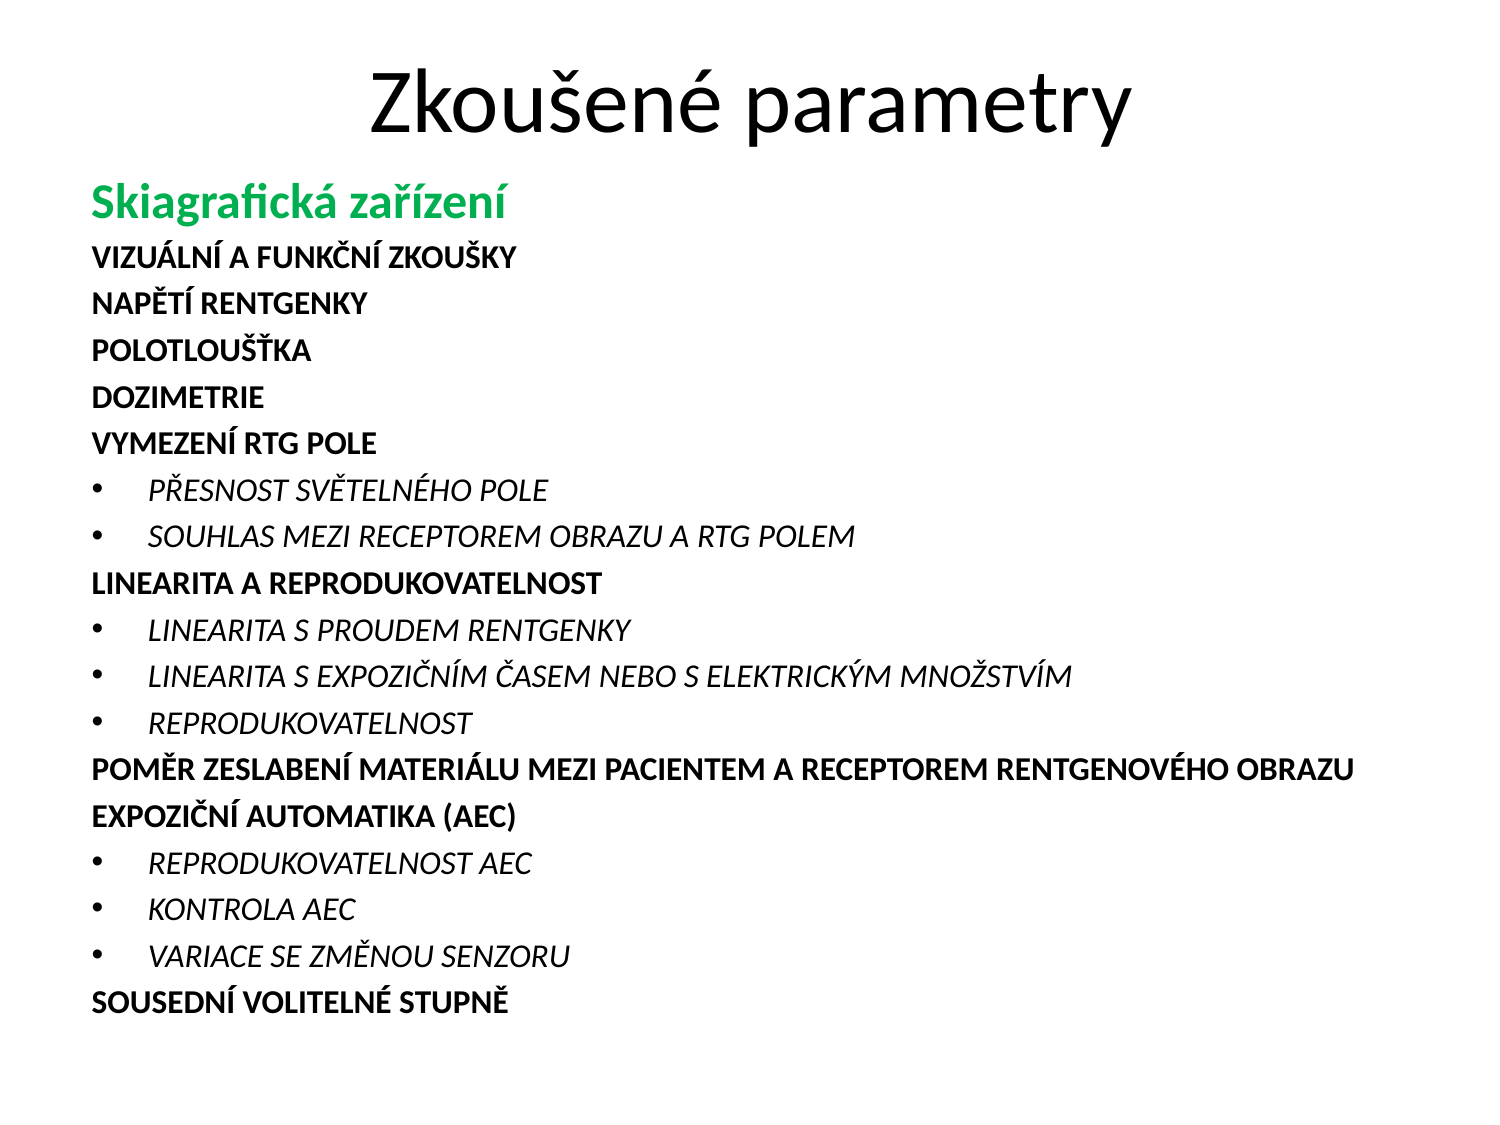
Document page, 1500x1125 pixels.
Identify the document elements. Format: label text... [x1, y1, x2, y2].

title Zkoušené parametry [76, 1, 1427, 160]
list Skiagrafická zařízení Vizuální a funkční zkoušky Napětí rentgenky Polotloušťka Dozimetrie Vymezení rtg pole Přesnost světelného pole Souhlas mezi receptorem obrazu a rtg polem Linearita a reprodukovatelnost Linearita s proudem rentgenky Linearita s expozičním časem nebo s elektrickým množstvím Reprodukovatelnost Poměr zeslabení materiálu mezi pacientem a receptorem rentgenového obrazu Expoziční automatika (AEC) Reprodukovatelnost AEC Kontrola AEC Variace se změnou senzoru SOUSEDNÍ VOLITELNÉ STUPNĚ [76, 160, 1427, 1125]
